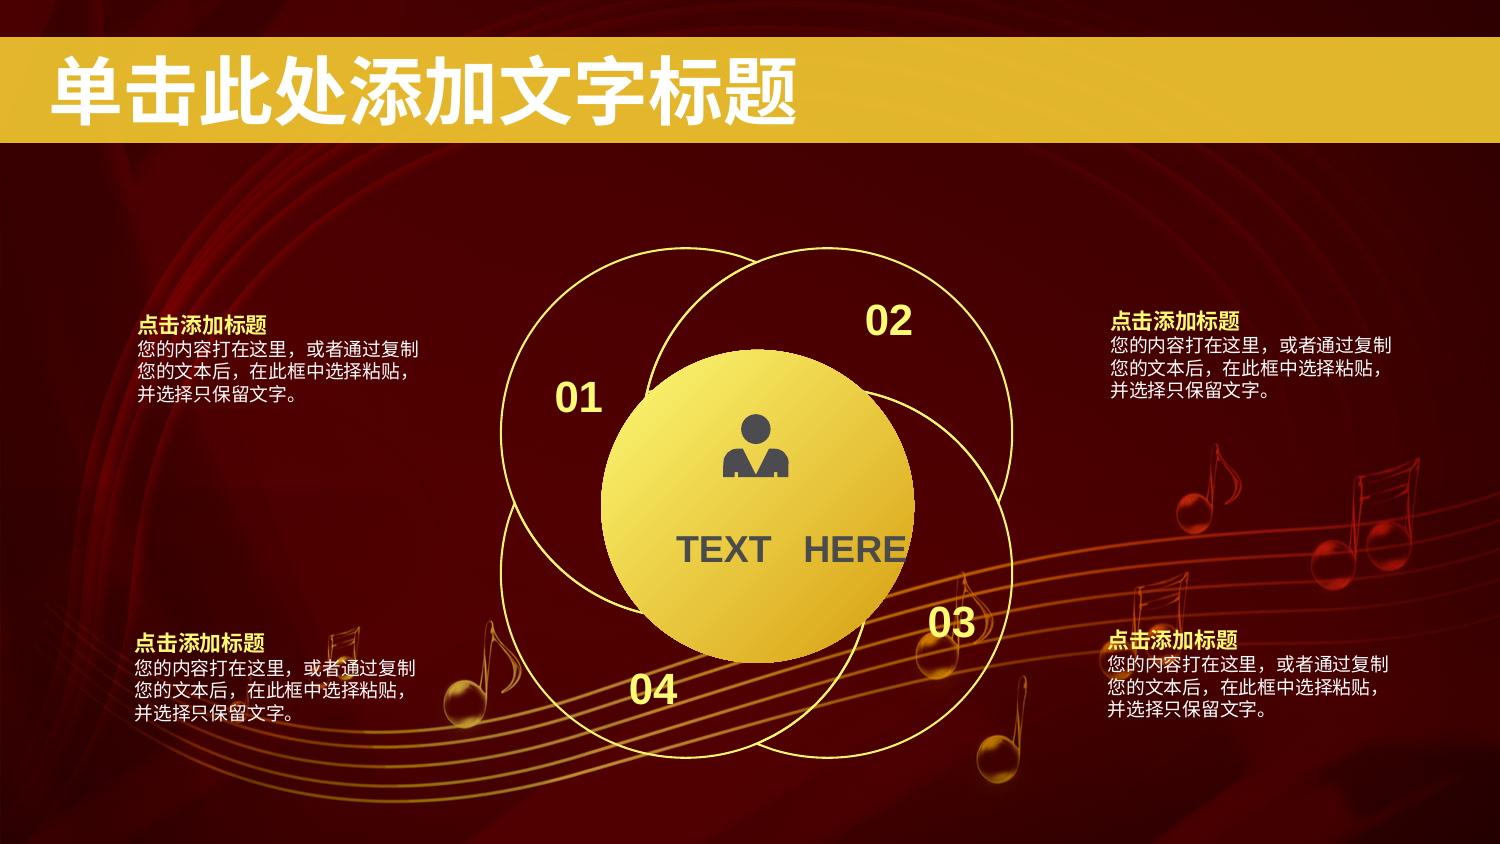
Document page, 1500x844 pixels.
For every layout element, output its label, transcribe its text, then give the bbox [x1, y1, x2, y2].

text_box 点击添加标题 您的内容打在这里，或者通过复制 您的文本后，在此框中选择粘贴， 并选择只保留文字。 [119, 622, 431, 784]
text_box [500, 248, 1013, 758]
text_box 点击添加标题 您的内容打在这里，或者通过复制 您的文本后，在此框中选择粘贴， 并选择只保留文字。 [1095, 300, 1407, 462]
picture [0, 143, 1500, 844]
text_box 点击添加标题 您的内容打在这里，或者通过复制 您的文本后，在此框中选择粘贴， 并选择只保留文字。 [1092, 619, 1404, 781]
picture [0, 0, 1500, 37]
text_box 点击添加标题 您的内容打在这里，或者通过复制 您的文本后，在此框中选择粘贴， 并选择只保留文字。 [122, 303, 434, 465]
